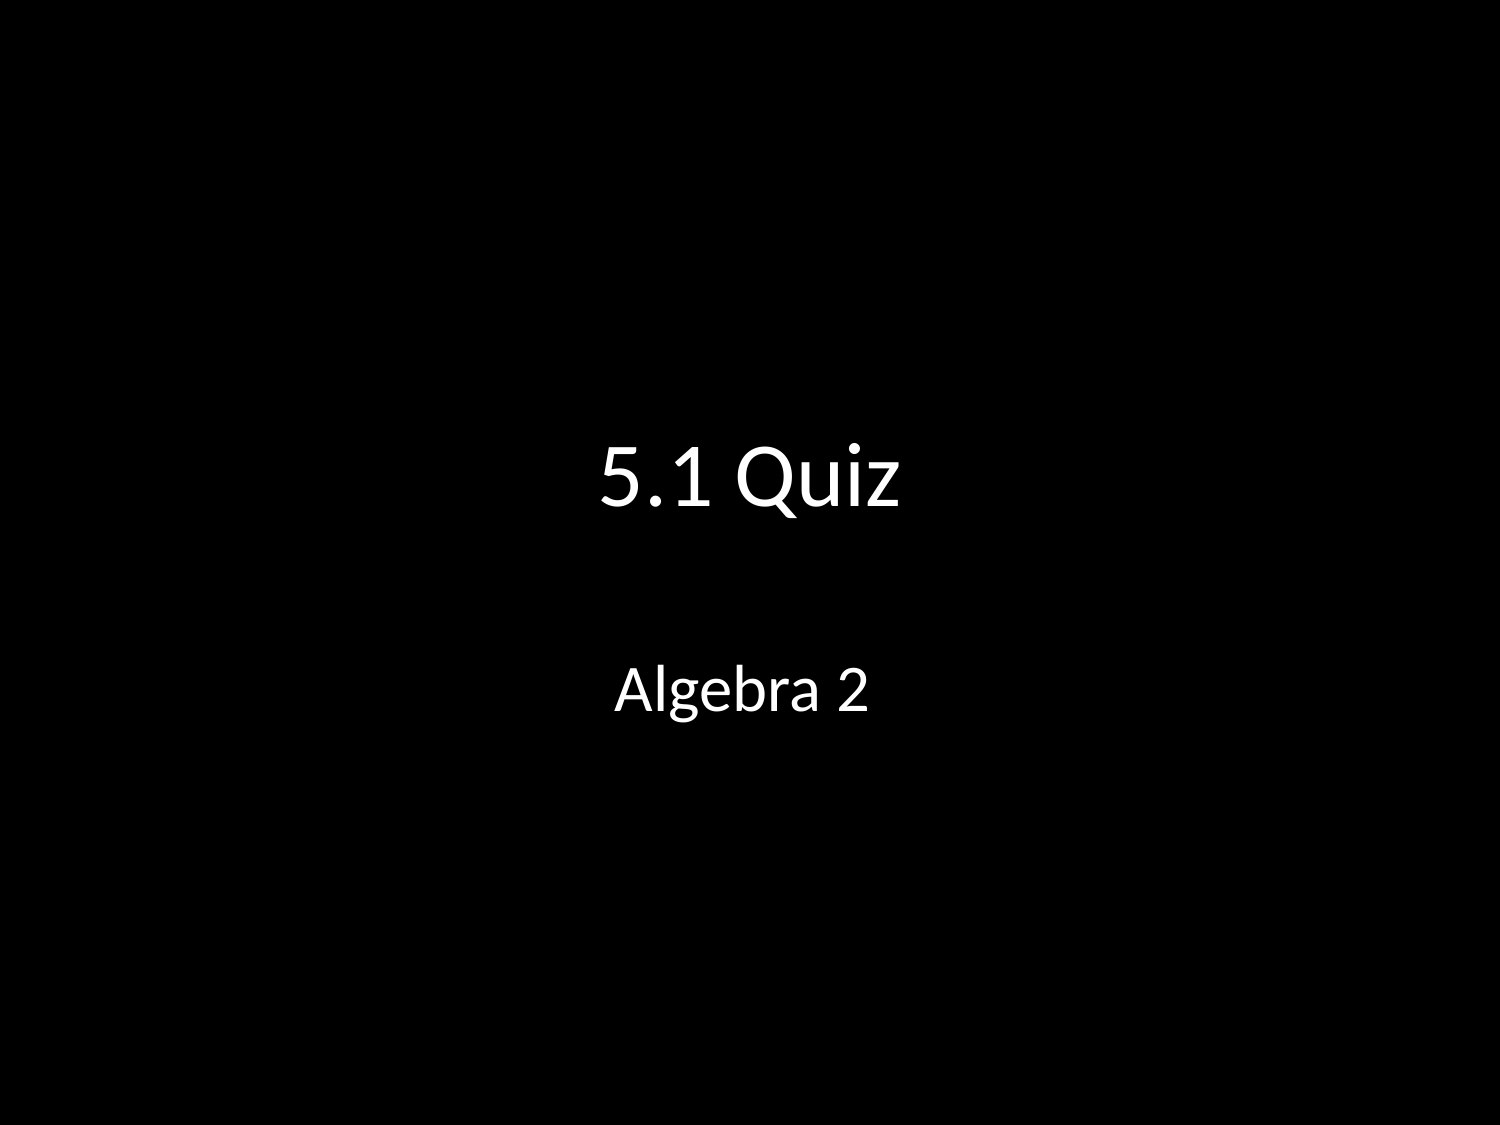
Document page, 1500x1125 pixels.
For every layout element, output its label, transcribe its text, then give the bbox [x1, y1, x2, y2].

title 5.1 Quiz [112, 349, 1388, 591]
subtitle Algebra 2 [225, 637, 1275, 925]
